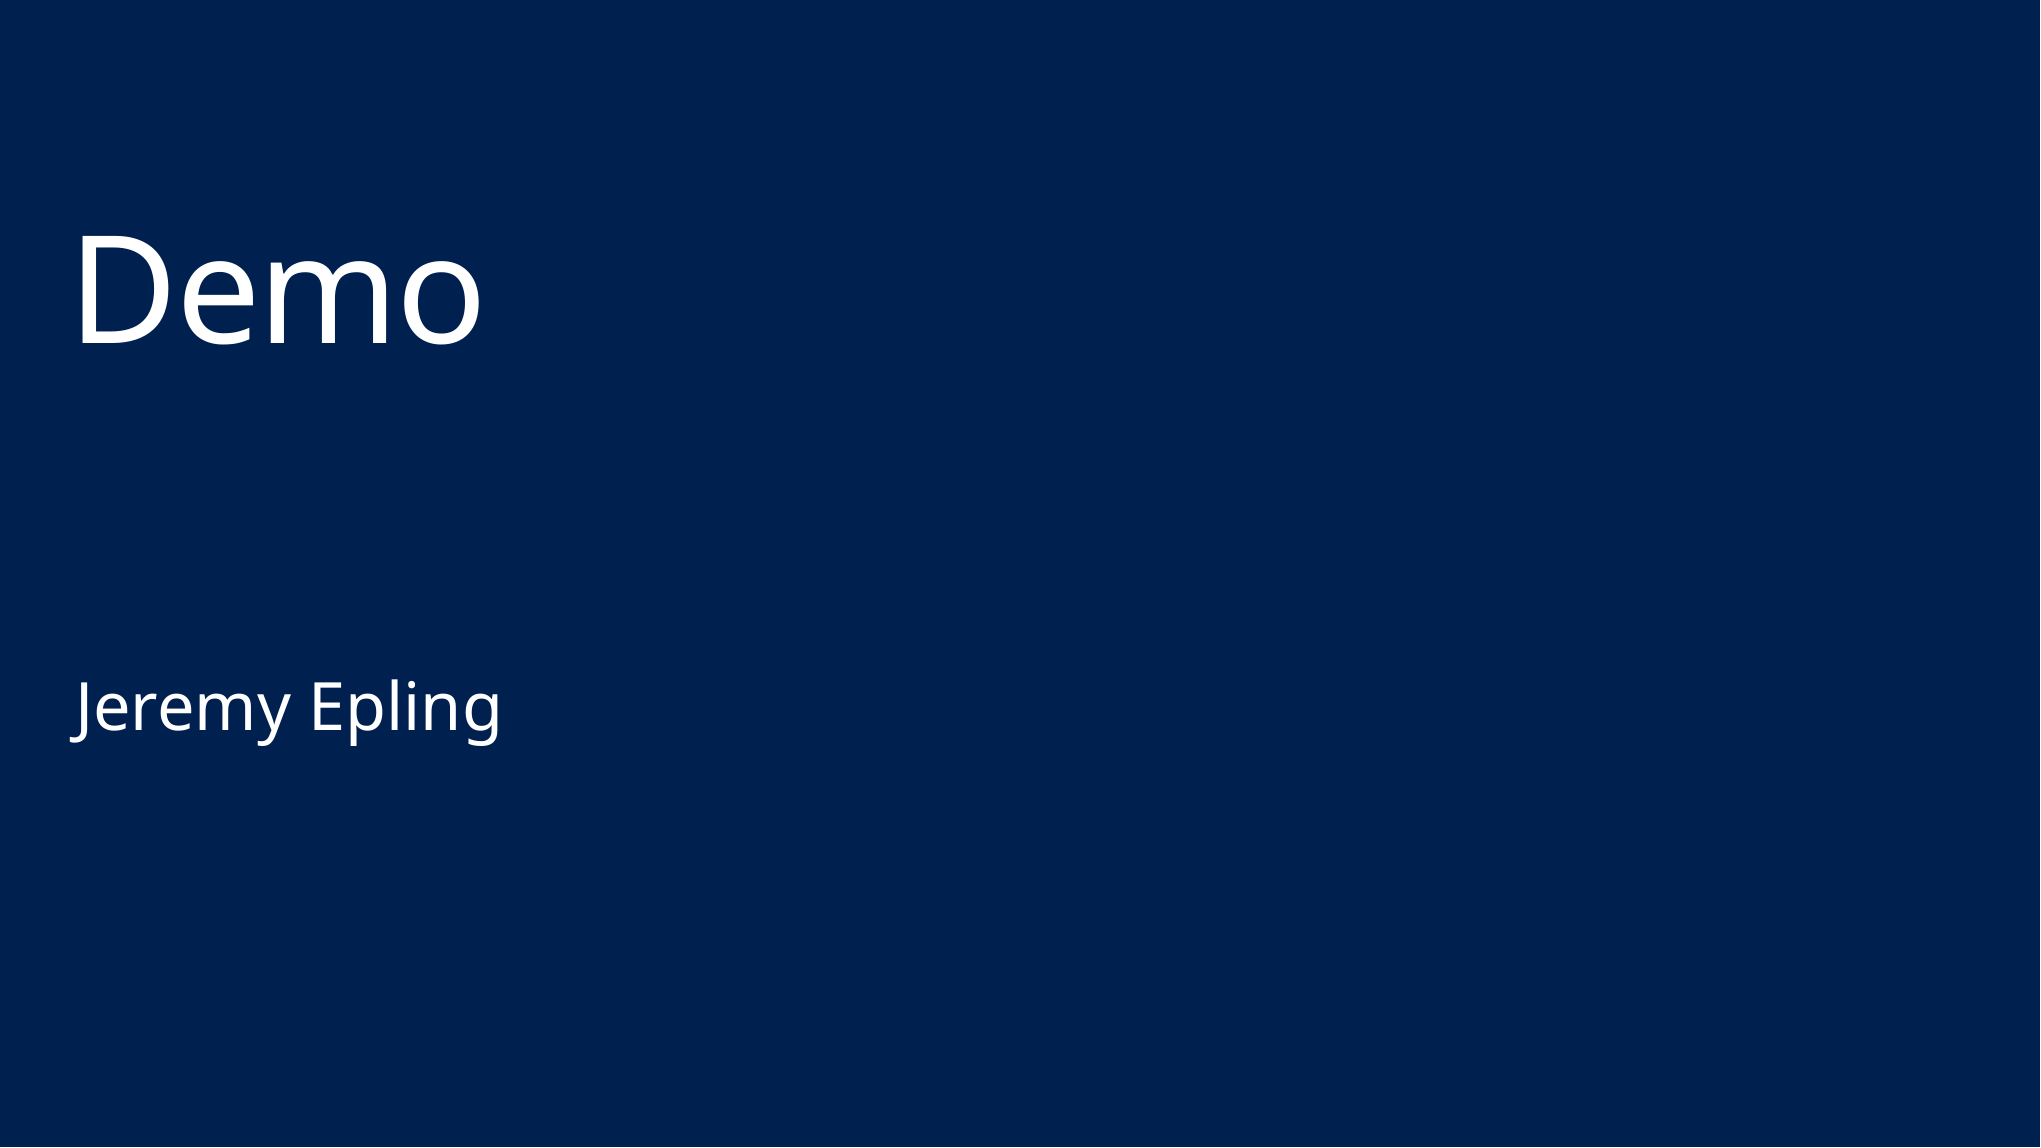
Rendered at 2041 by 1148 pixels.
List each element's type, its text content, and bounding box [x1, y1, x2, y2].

title Demo [45, 198, 1546, 393]
list Jeremy Epling [45, 648, 1546, 770]
